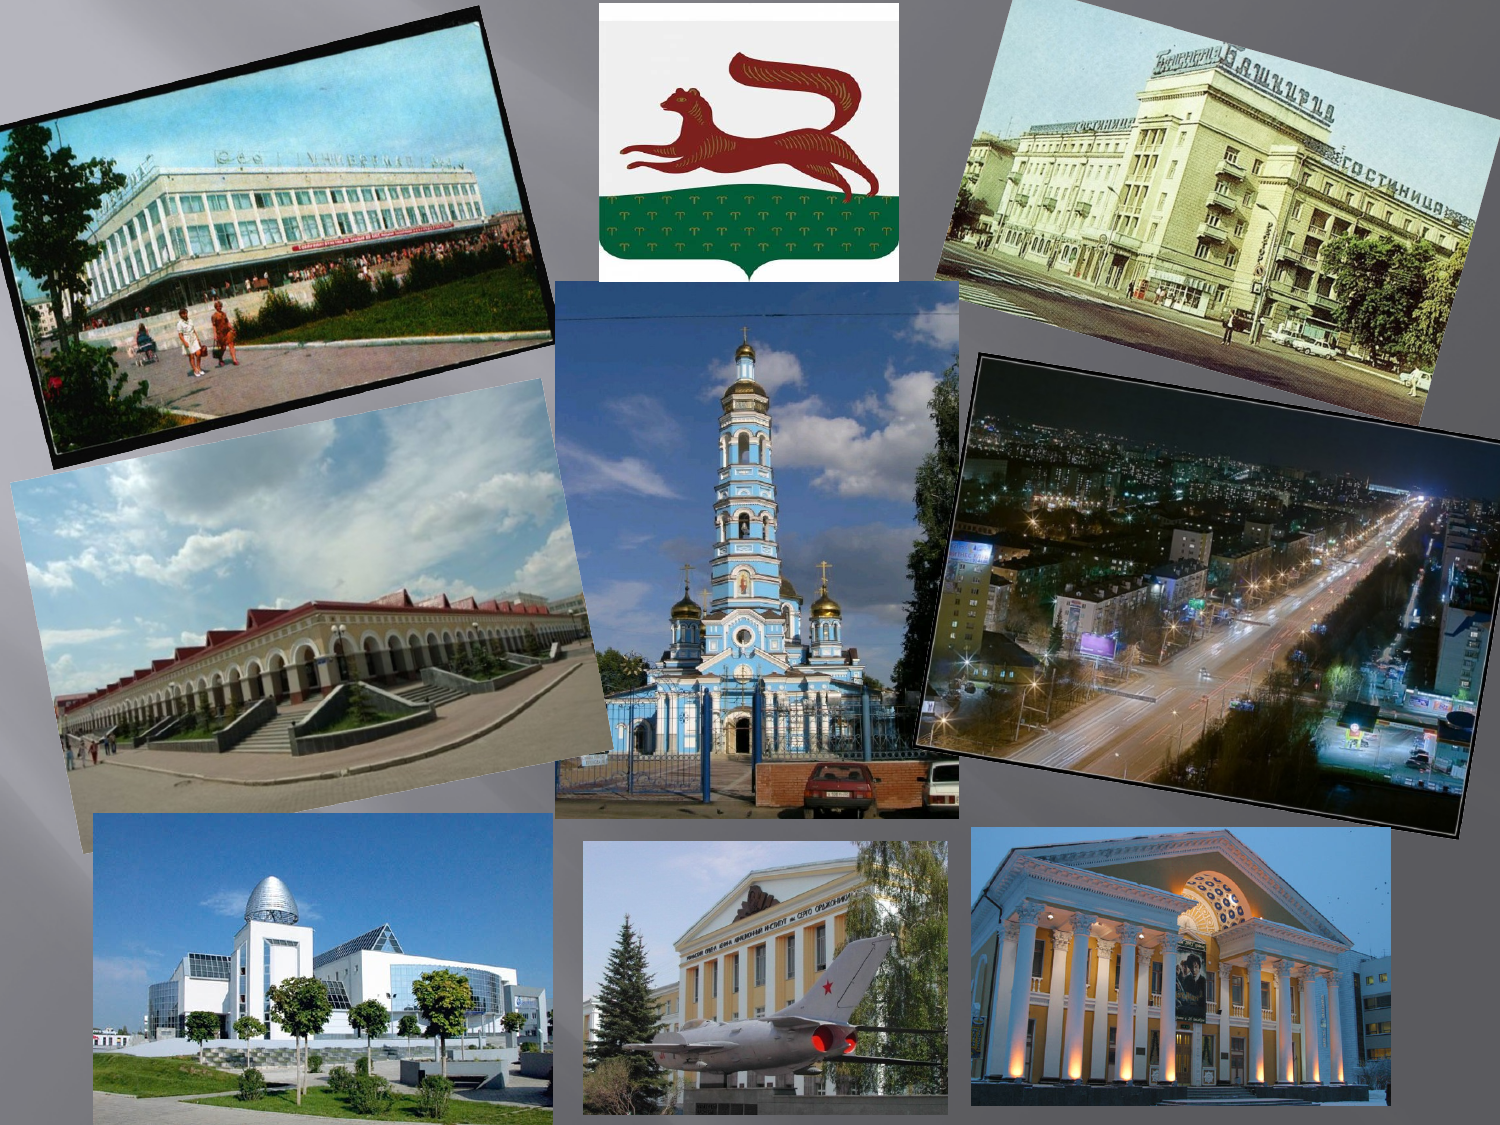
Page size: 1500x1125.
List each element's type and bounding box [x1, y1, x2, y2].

picture [250, 6, 493, 63]
list [2, 63, 530, 411]
picture [11, 0, 1500, 1125]
picture [583, 841, 948, 1115]
